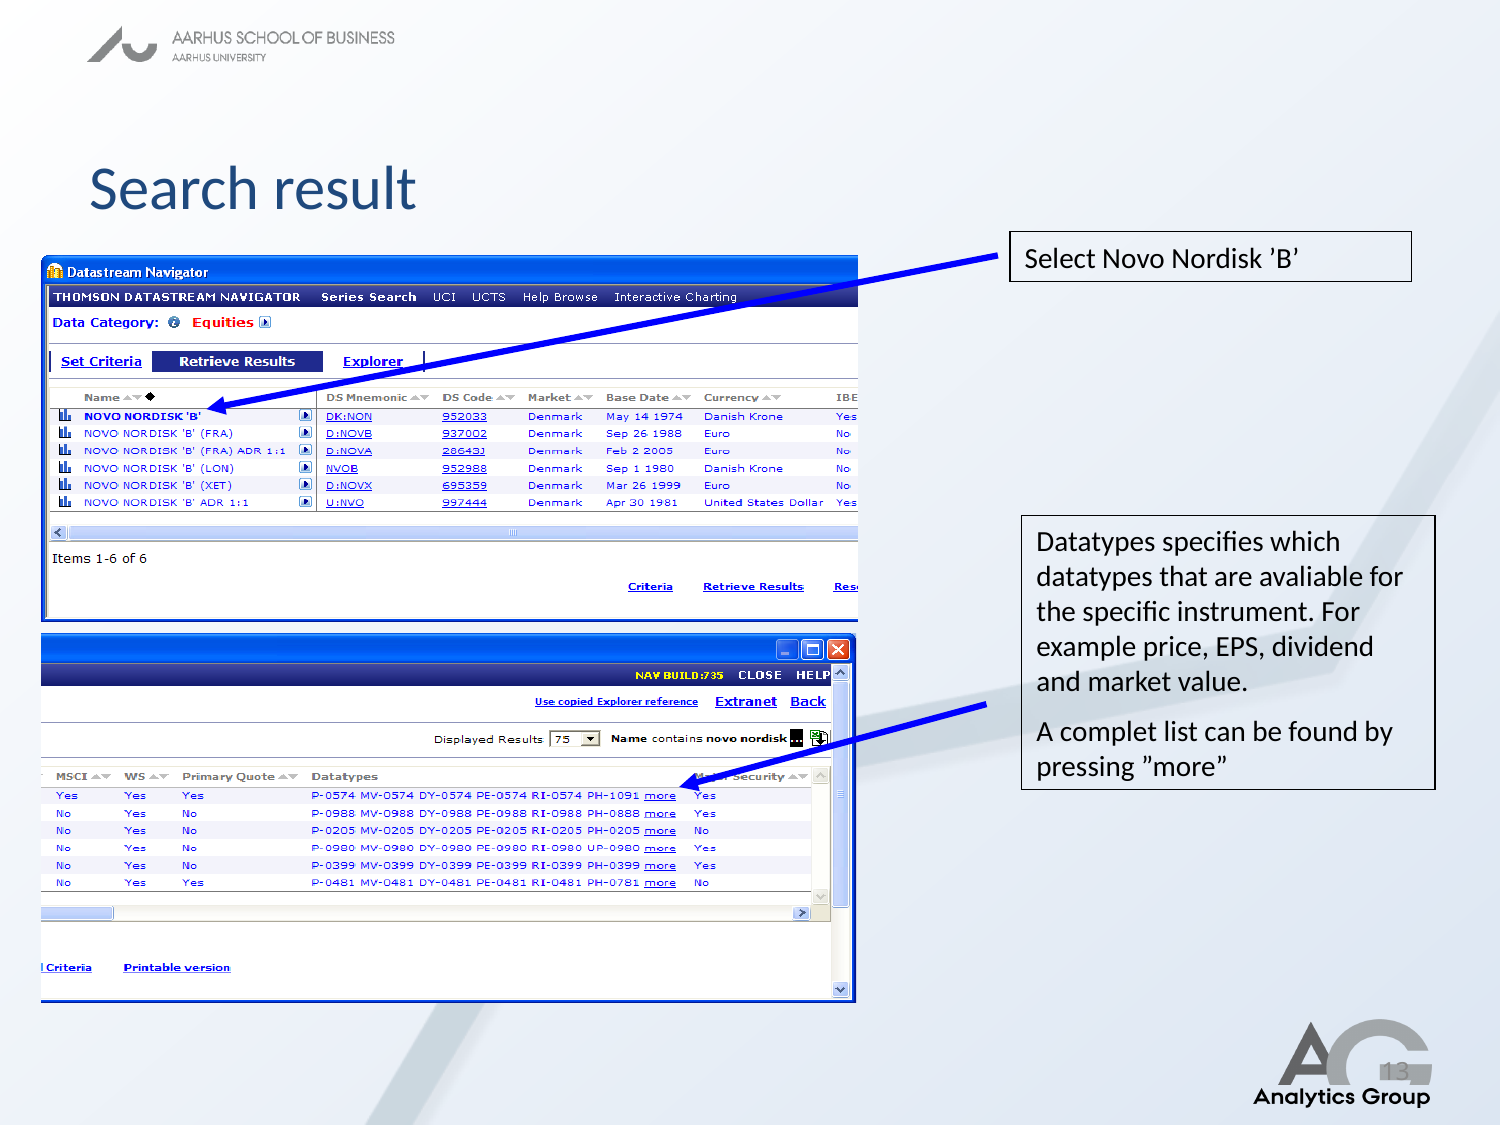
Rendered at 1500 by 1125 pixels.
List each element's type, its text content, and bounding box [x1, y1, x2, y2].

text_box Search result [74, 137, 1425, 233]
slide_number 13 [1074, 1042, 1425, 1103]
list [40, 633, 857, 1003]
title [40, 255, 859, 622]
text_box Select Novo Nordisk ’B’ [1009, 233, 1412, 282]
text_box Datatypes specifies which datatypes that are avaliable for the specific instrument. For example price, EPS, dividend and market value. A complet list can be found by pressing ”more” [1021, 515, 1436, 790]
picture [82, 23, 399, 66]
